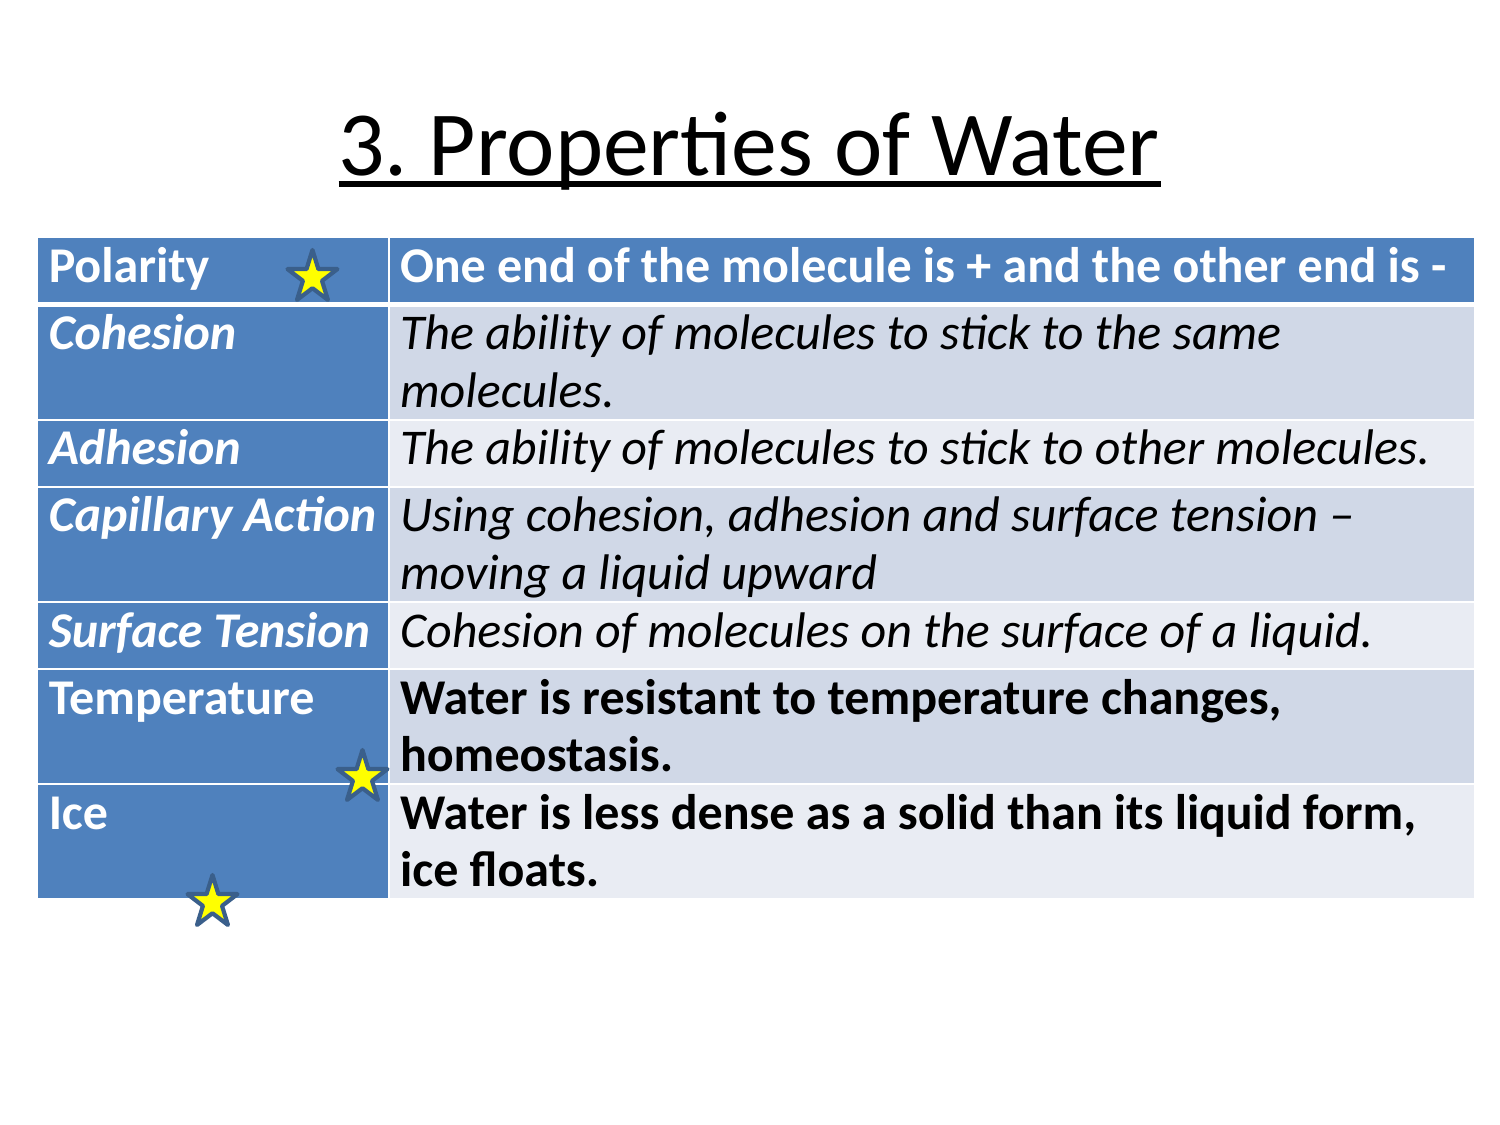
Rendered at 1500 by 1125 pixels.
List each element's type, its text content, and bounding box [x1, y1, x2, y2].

table_cell Ice [38, 785, 388, 898]
table_header Polarity [38, 238, 388, 302]
table_cell Adhesion [38, 421, 388, 486]
text_box [185, 872, 240, 927]
text_box [285, 247, 340, 302]
table_cell The ability of molecules to stick to other molecules. [390, 421, 1474, 486]
text_box [335, 747, 390, 802]
table_cell Using cohesion, adhesion and surface tension – moving a liquid upward [390, 488, 1474, 601]
table_cell Temperature [38, 670, 388, 783]
table_cell Surface Tension [38, 603, 388, 668]
table_cell Capillary Action [38, 488, 388, 601]
table_cell Water is resistant to temperature changes, homeostasis. [390, 670, 1474, 783]
title 3. Properties of Water [75, 45, 1425, 233]
table_cell Water is less dense as a solid than its liquid form, ice floats. [390, 785, 1474, 898]
table_cell The ability of molecules to stick to the same molecules. [390, 307, 1474, 419]
table_header One end of the molecule is + and the other end is - [390, 238, 1474, 302]
table_cell Cohesion [38, 307, 388, 419]
table_cell Cohesion of molecules on the surface of a liquid. [390, 603, 1474, 668]
